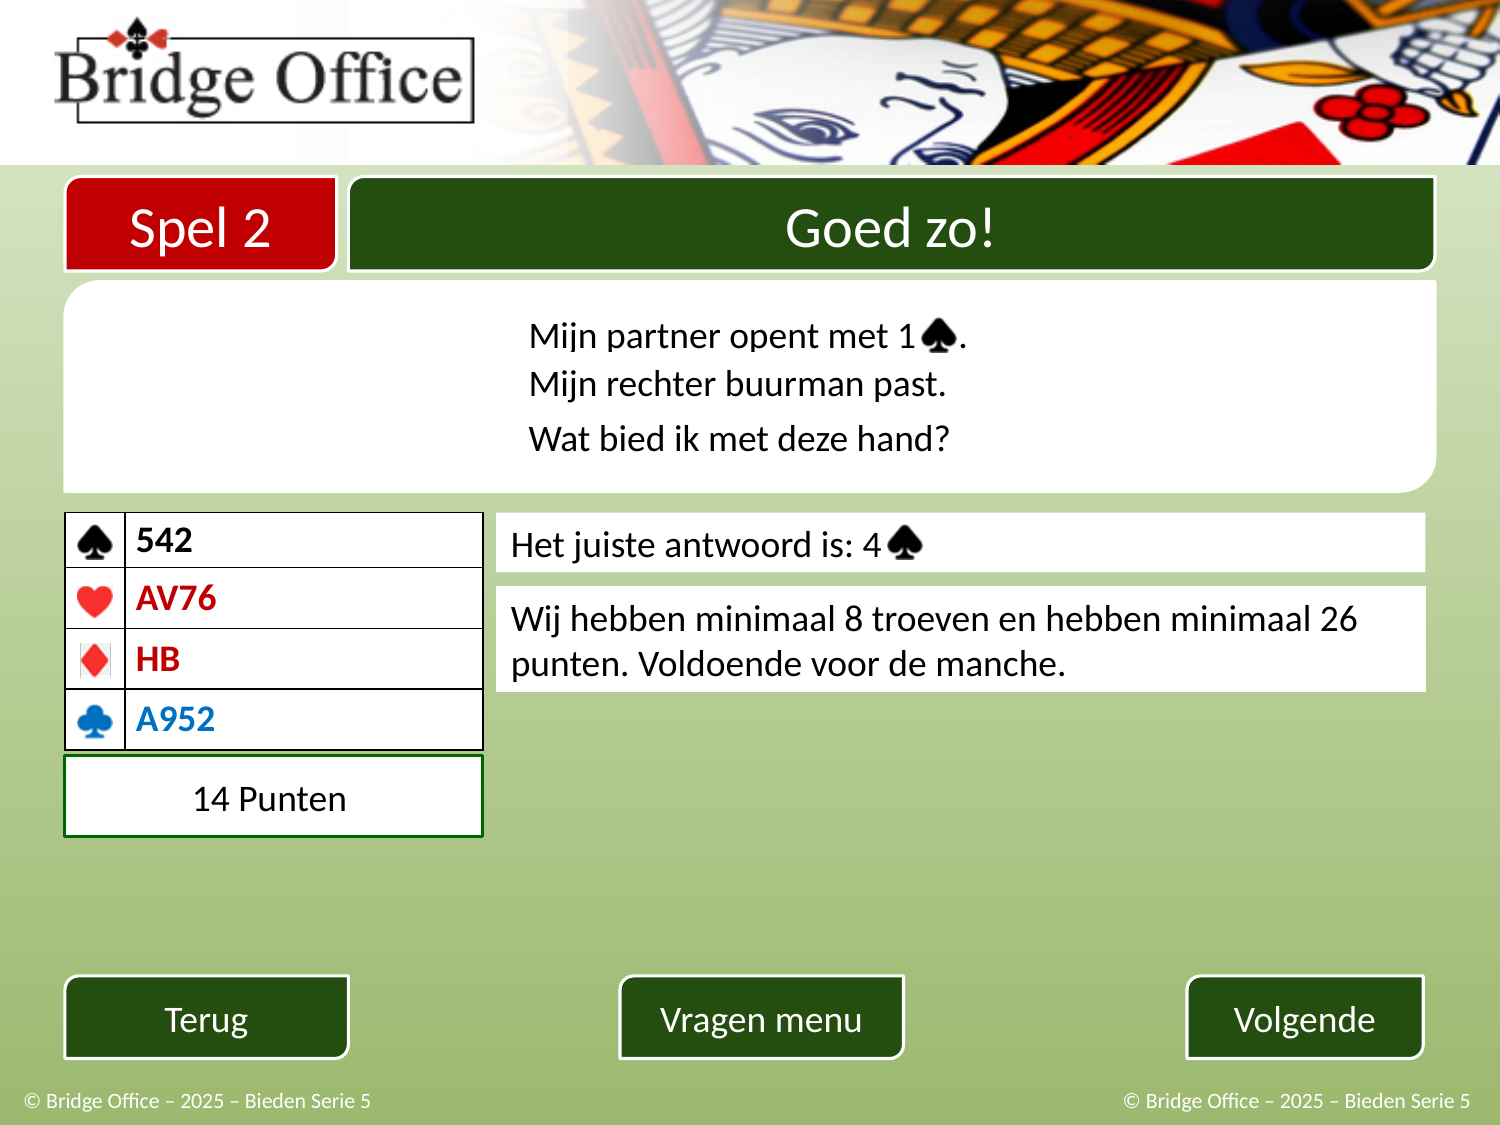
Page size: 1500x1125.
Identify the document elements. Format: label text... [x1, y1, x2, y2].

text_box Wat bied ik met deze hand? [513, 406, 987, 467]
text_box Terug [63, 974, 350, 1061]
picture [920, 316, 957, 353]
picture [887, 524, 923, 561]
table_cell HB [126, 629, 482, 688]
text_box 14 Punten [63, 754, 484, 838]
table_cell [66, 568, 124, 628]
text_box Spel 2 [63, 179, 339, 273]
table_cell [66, 690, 124, 749]
picture [77, 524, 113, 561]
text_box Volgende [1185, 974, 1425, 1061]
text_box [63, 280, 1437, 493]
table_cell [66, 629, 124, 688]
picture [77, 585, 113, 618]
picture [77, 643, 113, 679]
text_box Het juiste antwoord is: 4 [496, 512, 1426, 573]
text_box Goed zo! [346, 179, 1437, 273]
table_cell A952 [126, 690, 482, 749]
text_box Mijn rechter buurman past. [513, 352, 987, 406]
text_box Wij hebben minimaal 8 troeven en hebben minimaal 26 punten. Voldoende voor de manche. [496, 586, 1426, 692]
table_header [66, 513, 124, 567]
text_box © Bridge Office – 2025 – Bieden Serie 5 [8, 1079, 393, 1121]
text_box © Bridge Office – 2025 – Bieden Serie 5 [1107, 1079, 1500, 1121]
text_box Mijn partner opent met 1 . [513, 303, 1022, 364]
text_box Vragen menu [618, 974, 906, 1061]
table_header 542 [126, 513, 482, 567]
picture [0, 0, 1500, 166]
table_cell AV76 [126, 568, 482, 628]
picture [77, 703, 113, 740]
